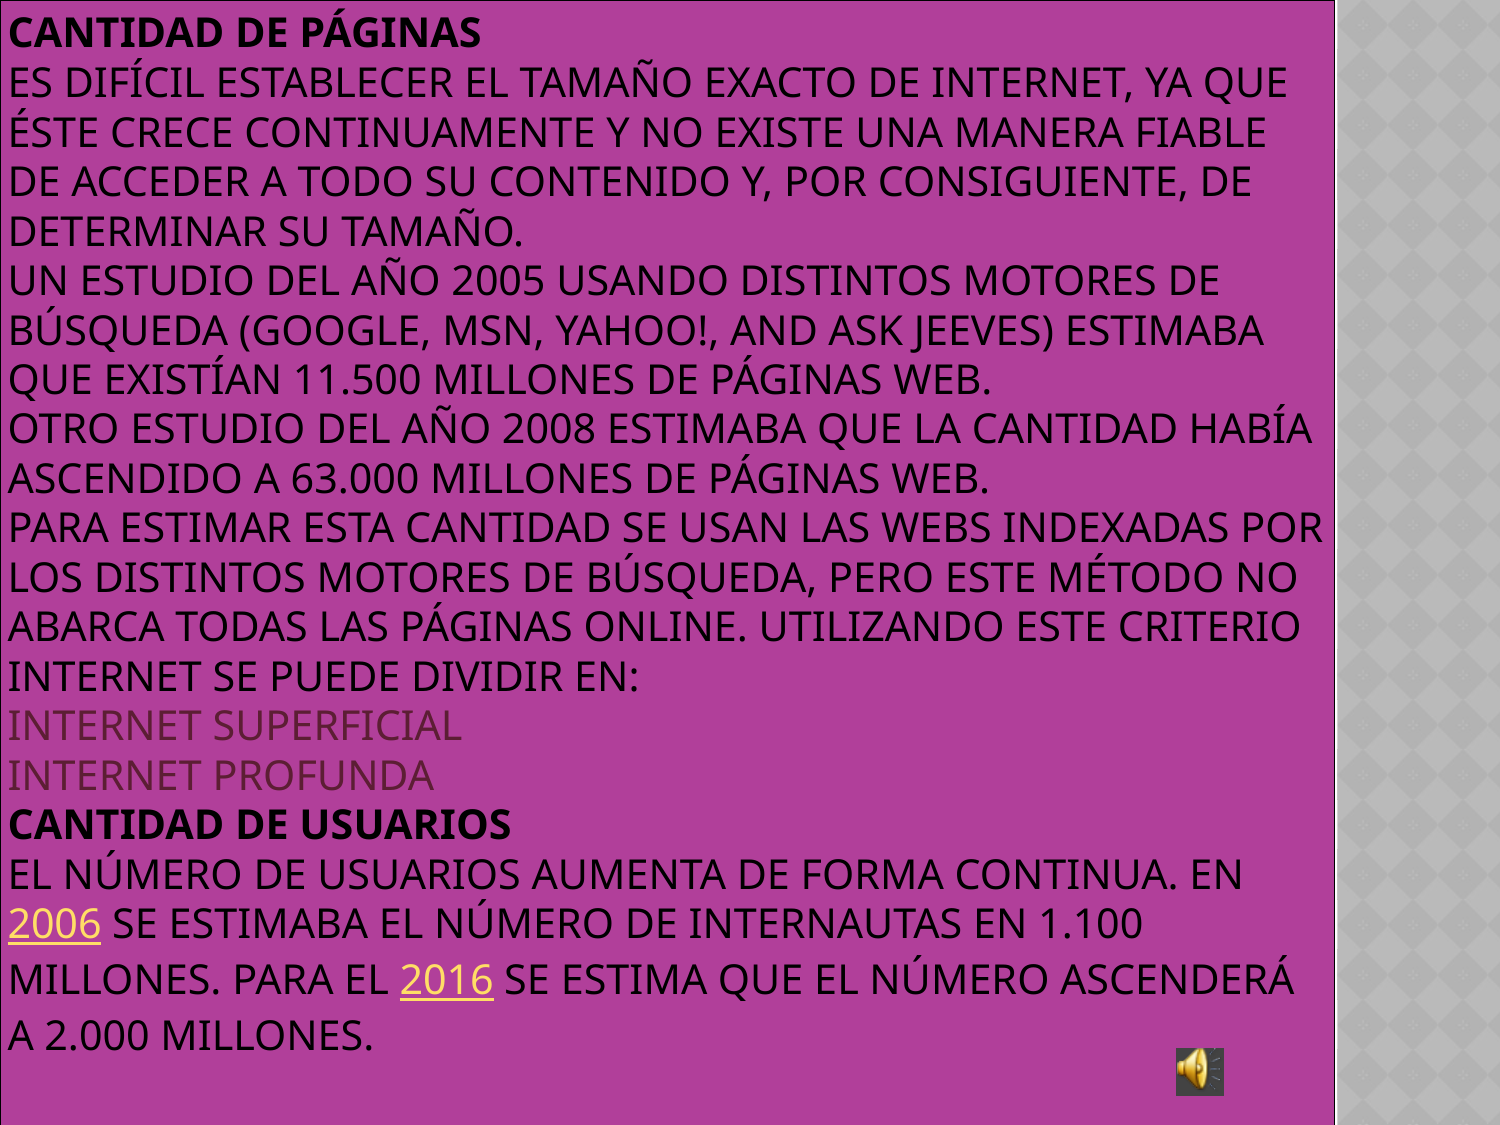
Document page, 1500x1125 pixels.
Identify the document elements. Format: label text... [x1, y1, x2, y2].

picture [1174, 1046, 1226, 1098]
title Cantidad de páginas Es difícil establecer el tamaño exacto de Internet, ya que éste crece continuamente y no existe una manera fiable de acceder a todo su contenido y, por consiguiente, de determinar su tamaño. Un estudio del año 2005 usando distintos motores de búsqueda (Google, MSN, Yahoo!, and Ask Jeeves) estimaba que existían 11.500 millones de páginas Web. Otro estudio del año 2008 estimaba que la cantidad había ascendido a 63.000 millones de páginas web. Para estimar esta cantidad se usan las webs indexadas por los distintos motores de búsqueda, pero este método no abarca todas las páginas online. Utilizando este criterio Internet se puede dividir en: Internet superficial Internet profunda Cantidad de usuarios El número de usuarios aumenta de forma continua. En 2006 se estimaba el número de internautas en 1.100 millones. Para el 2016 se estima que el número ascenderá a 2.000 millones. [0, 0, 1335, 1125]
